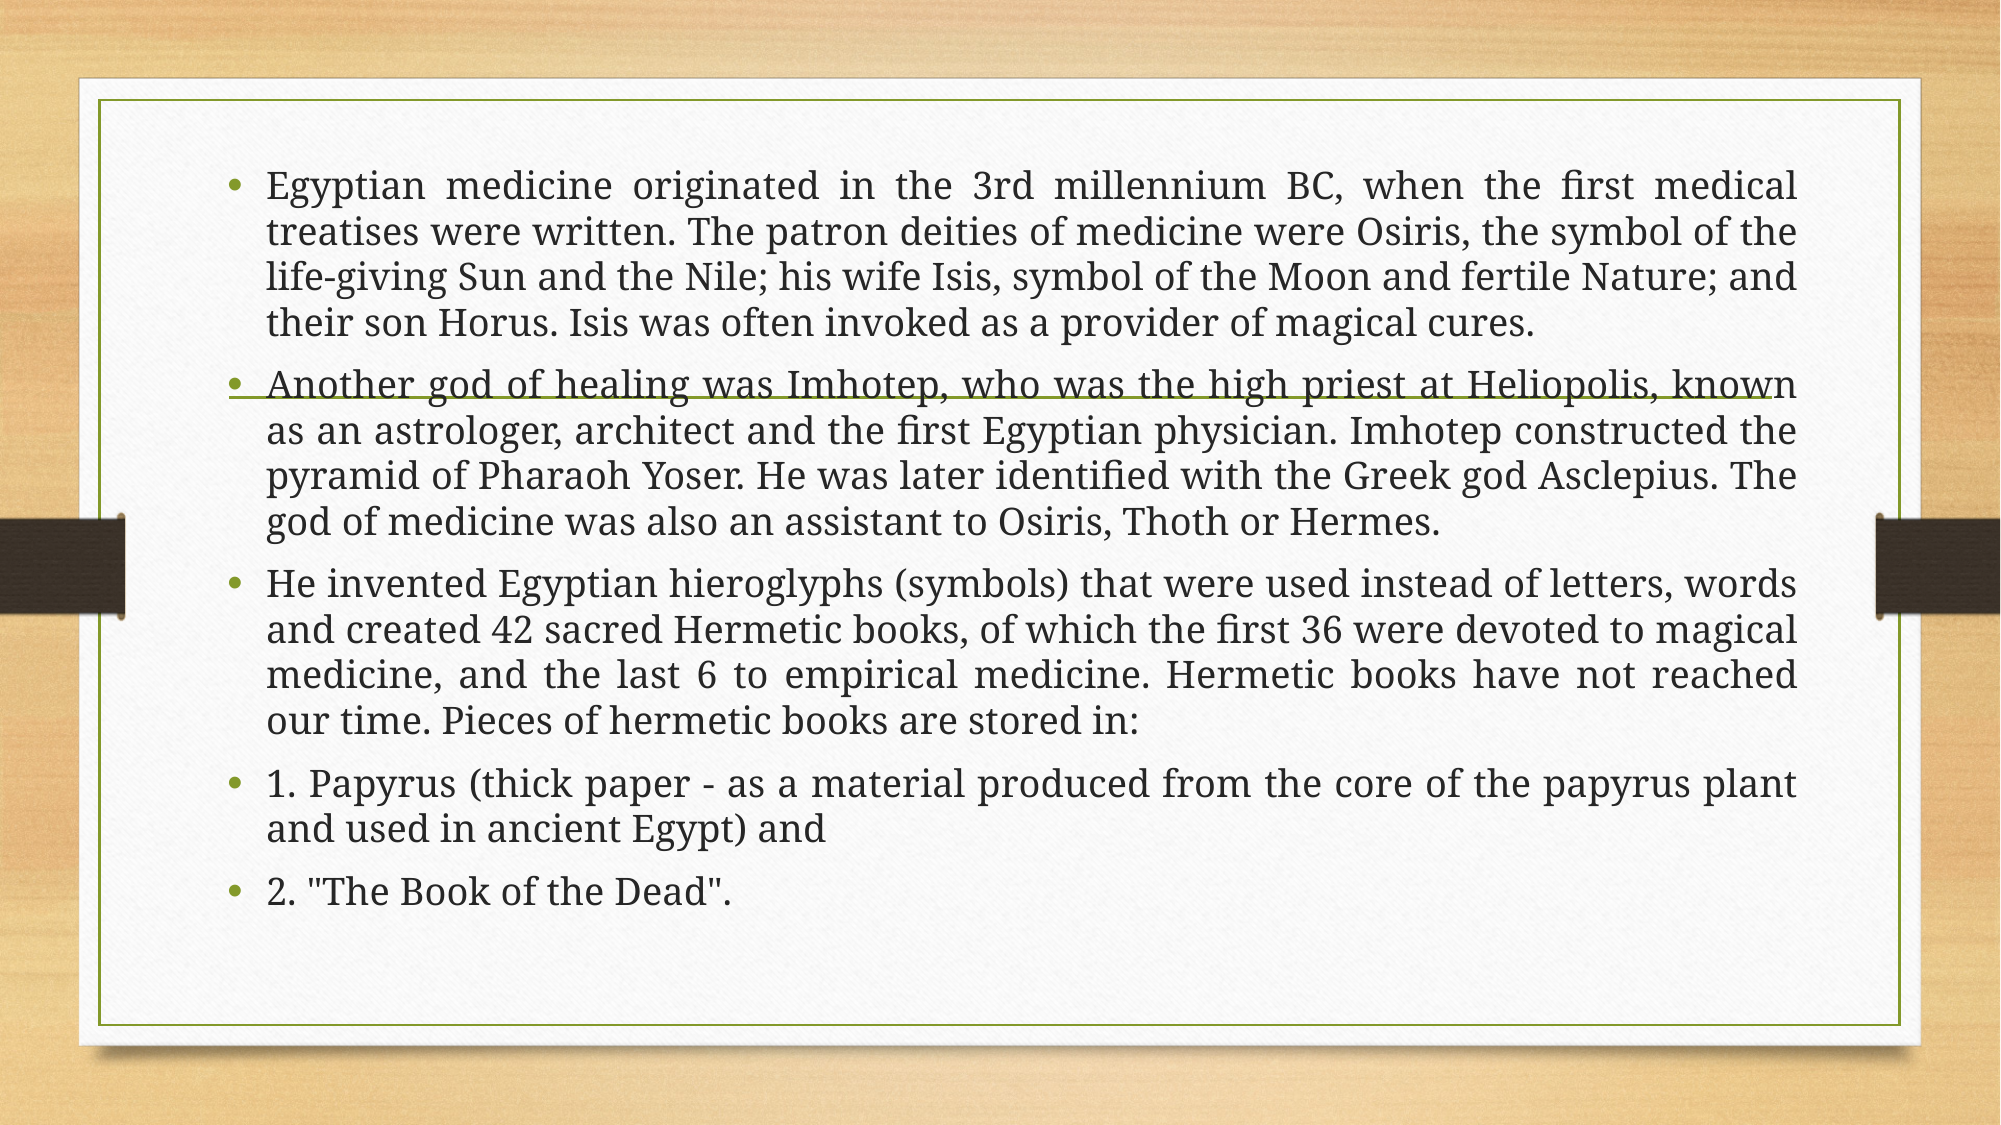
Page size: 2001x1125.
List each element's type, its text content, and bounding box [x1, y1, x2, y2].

list Egyptian medicine originated in the 3rd millennium BC, when the first medical treatises were written. The patron deities of medicine were Osiris, the symbol of the life-giving Sun and the Nile; his wife Isis, symbol of the Moon and fertile Nature; and their son Horus. Isis was often invoked as a provider of magical cures. Another god of healing was Imhotep, who was the high priest at Heliopolis, known as an astrologer, architect and the first Egyptian physician. Imhotep constructed the pyramid of Pharaoh Yoser. He was later identified with the Greek god Asclepius. The god of medicine was also an assistant to Osiris, Thoth or Hermes. He invented Egyptian hieroglyphs (symbols) that were used instead of letters, words and created 42 sacred Hermetic books, of which the first 36 were devoted to magical medicine, and the last 6 to empirical medicine. Hermetic books have not reached our time. Pieces of hermetic books are stored in: 1. Papyrus (thick paper - as a material produced from the core of the papyrus plant and used in ancient Egypt) and 2. "The Book of the Dead". [212, 154, 1815, 964]
picture [0, 0, 2001, 1125]
